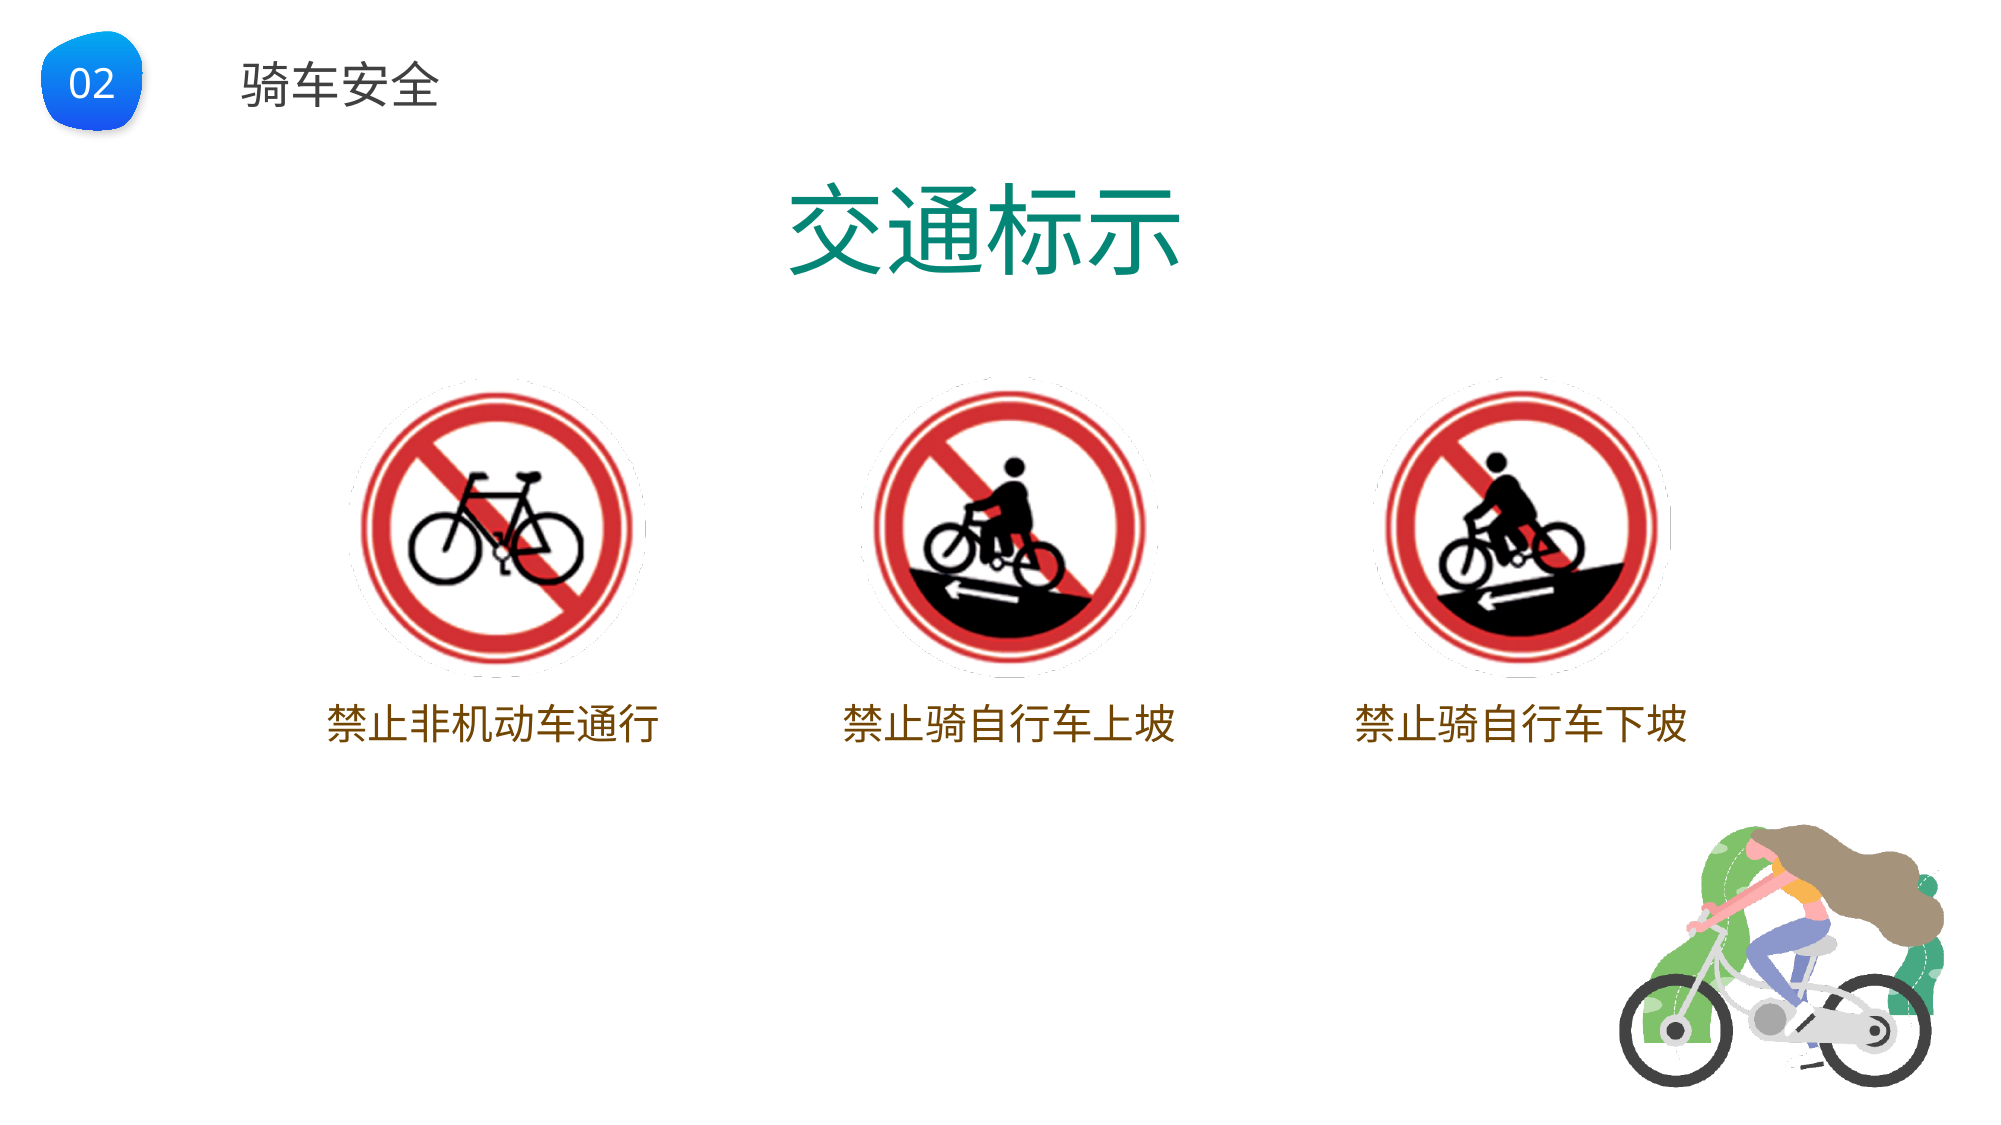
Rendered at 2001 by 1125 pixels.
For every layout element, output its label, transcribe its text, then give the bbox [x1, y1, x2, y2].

text_box 交通标示 [770, 160, 1230, 295]
picture [1372, 376, 1671, 678]
picture [1524, 753, 2000, 1125]
picture [860, 376, 1158, 678]
picture [348, 377, 646, 678]
text_box 禁止骑自行车下坡 [1335, 690, 1708, 755]
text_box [41, 34, 617, 133]
text_box 禁止非机动车通行 [311, 690, 683, 755]
text_box 禁止骑自行车上坡 [818, 690, 1200, 755]
text_box [77, 335, 1922, 842]
